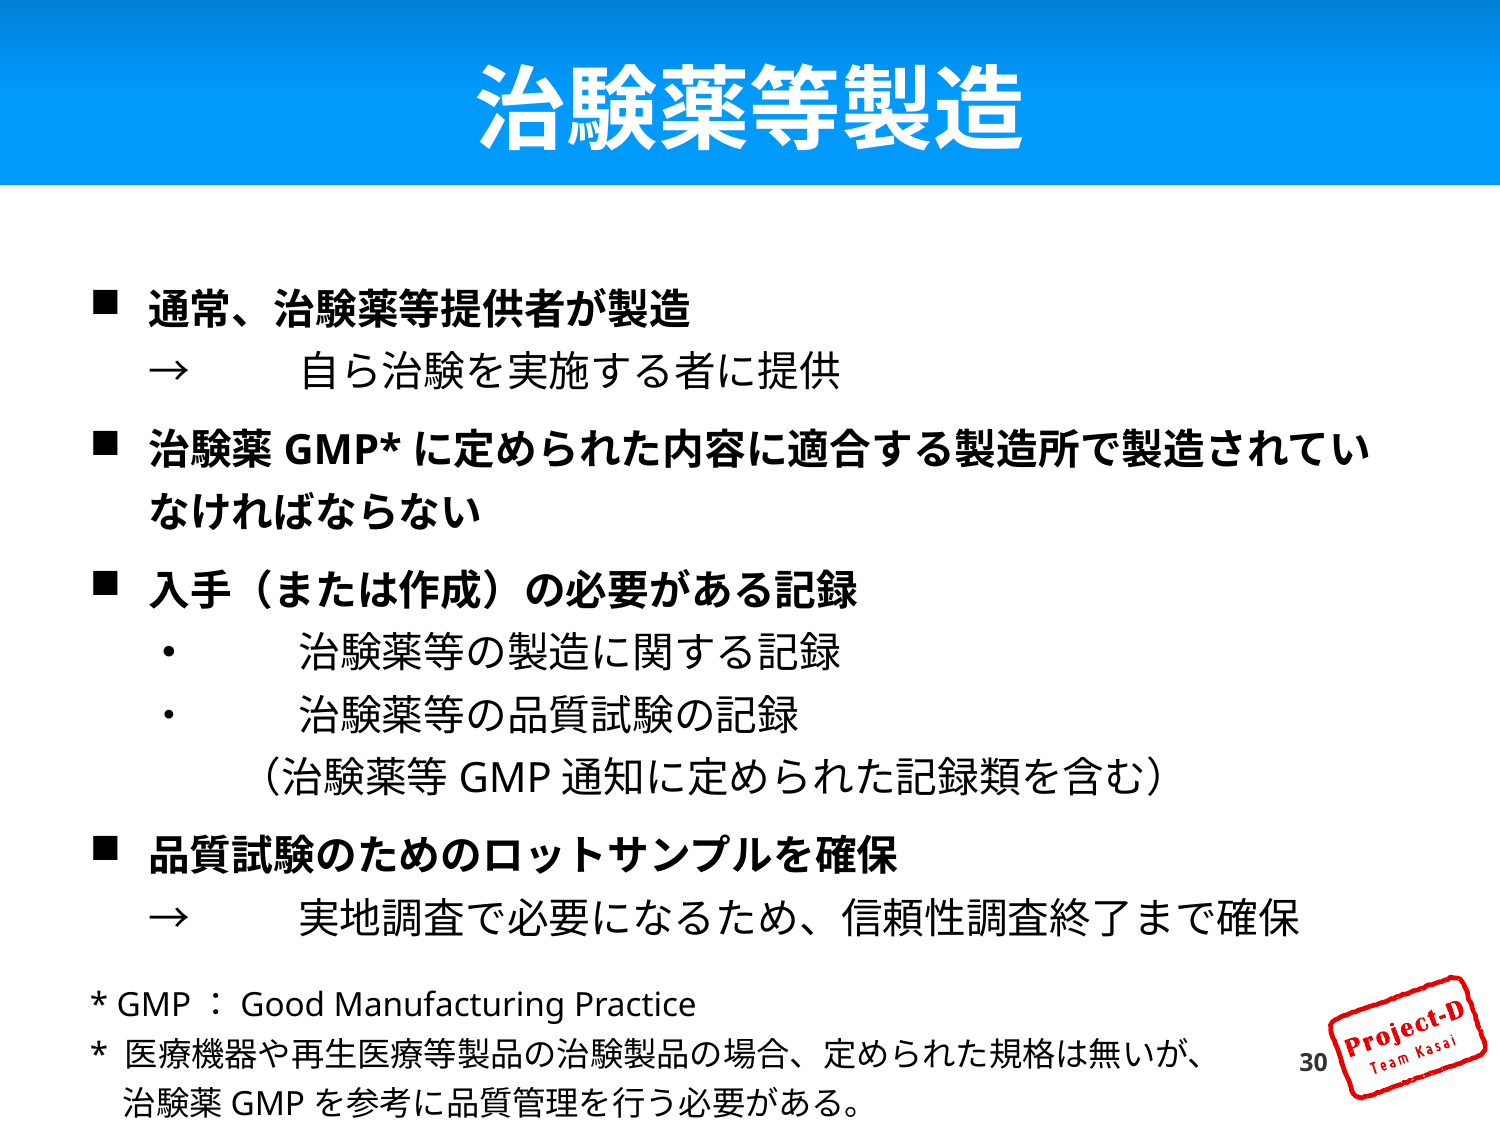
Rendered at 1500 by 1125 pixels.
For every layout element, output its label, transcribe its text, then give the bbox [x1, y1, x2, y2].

title 治験薬等製造 [0, 0, 1500, 185]
picture [1327, 974, 1488, 1101]
list 通常、治験薬等提供者が製造 → 自ら治験を実施する者に提供 治験薬GMP*に定められた内容に適合する製造所で製造されていなければならない 入手（または作成）の必要がある記録 ・ 治験薬等の製造に関する記録 ・ 治験薬等の品質試験の記録 （治験薬等GMP通知に定められた記録類を含む） 品質試験のためのロットサンプルを確保 → 実地調査で必要になるため、信頼性調査終了まで確保 * GMP：Good Manufacturing Practice * 医療機器や再生医療等製品の治験製品の場合、定められた規格は無いが、 治験薬GMPを参考に品質管理を行う必要がある。 [75, 262, 1421, 1005]
